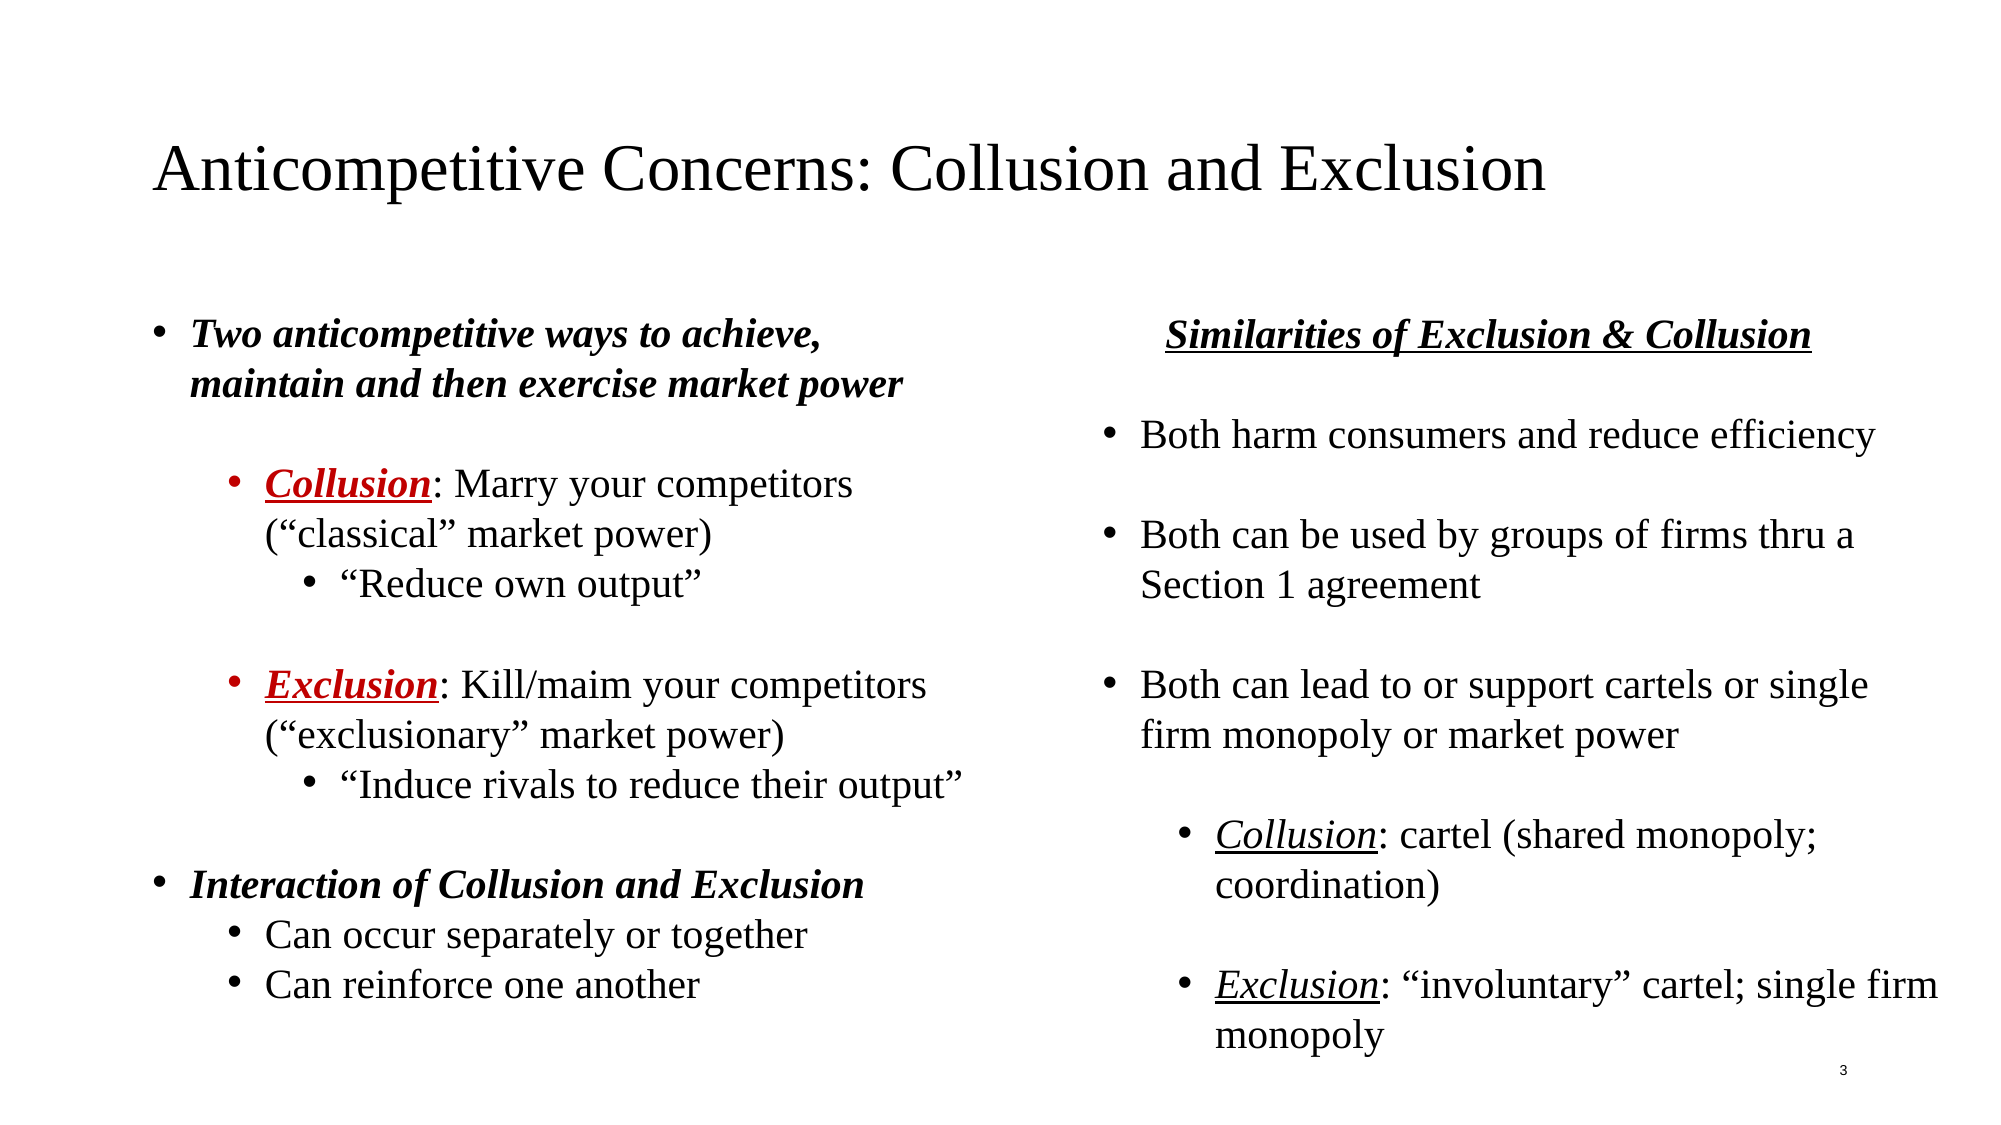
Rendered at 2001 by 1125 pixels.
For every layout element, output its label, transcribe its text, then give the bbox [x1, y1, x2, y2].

slide_number 3 [1412, 1042, 1863, 1103]
list Similarities of Exclusion & Collusion Both harm consumers and reduce efficiency Both can be used by groups of firms thru a Section 1 agreement Both can lead to or support cartels or single firm monopoly or market power Collusion: cartel (shared monopoly; coordination) Exclusion: “involuntary” cartel; single firm monopoly [1012, 299, 1955, 1014]
title Anticompetitive Concerns: Collusion and Exclusion [137, 59, 1863, 278]
list Two anticompetitive ways to achieve, maintain and then exercise market power Collusion: Marry your competitors (“classical” market power) “Reduce own output” Exclusion: Kill/maim your competitors (“exclusionary” market power) “Induce rivals to reduce their output” Interaction of Collusion and Exclusion Can occur separately or together Can reinforce one another [137, 298, 988, 1013]
